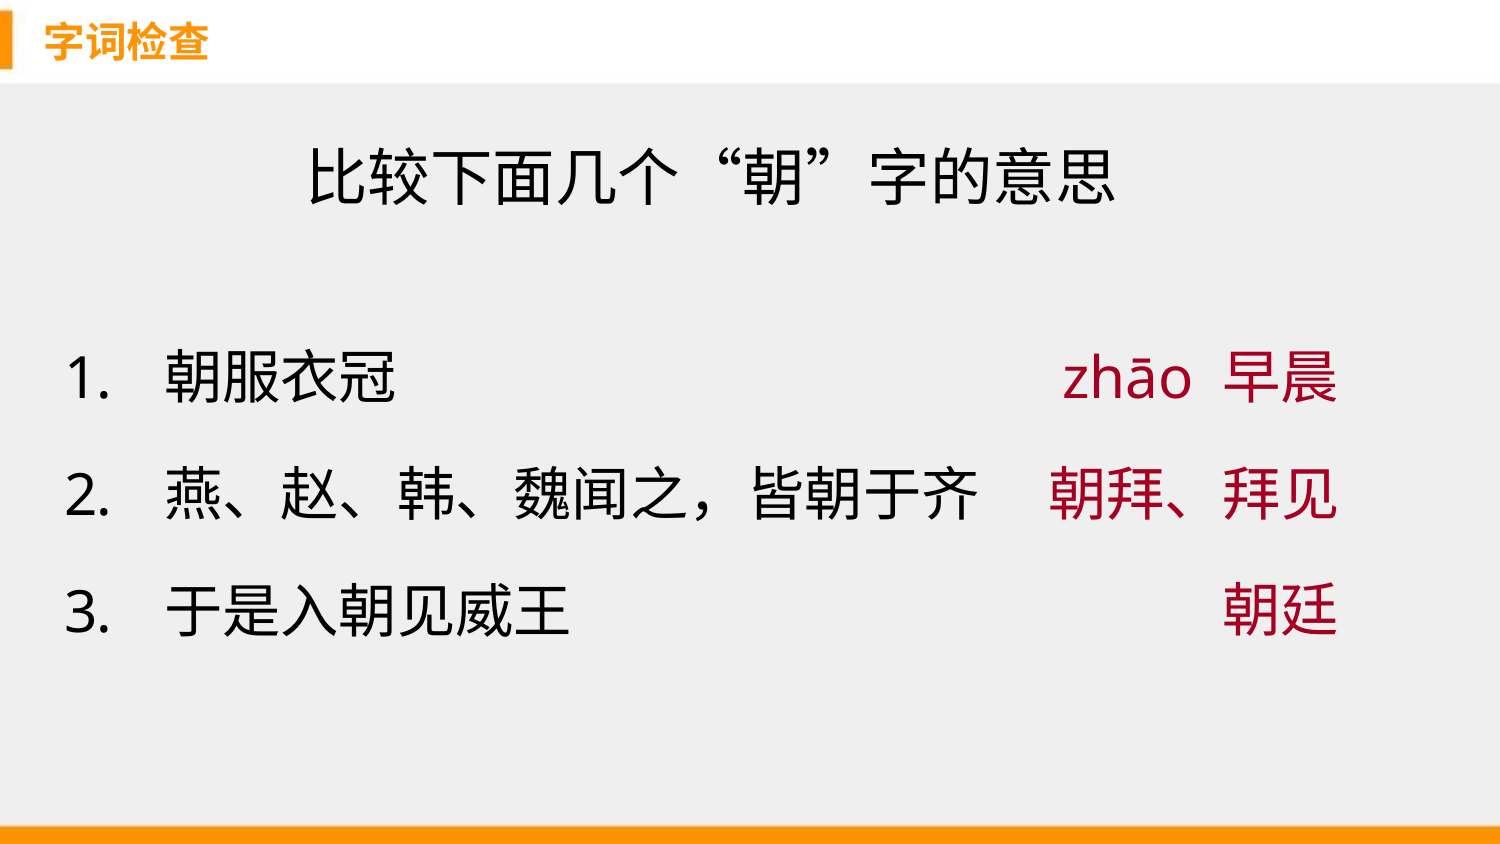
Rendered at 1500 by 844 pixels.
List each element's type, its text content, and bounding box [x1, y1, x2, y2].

text_box zhāo 早晨 朝拜、拜见 朝廷 [692, 297, 1355, 670]
picture [0, 0, 1500, 844]
text_box 字词检查 [15, 0, 239, 82]
title 比较下面几个“朝”字的意思 [205, 105, 1218, 246]
list 朝服衣冠 燕、赵、韩、魏闻之，皆朝于齐 于是入朝见威王 [49, 297, 1053, 683]
